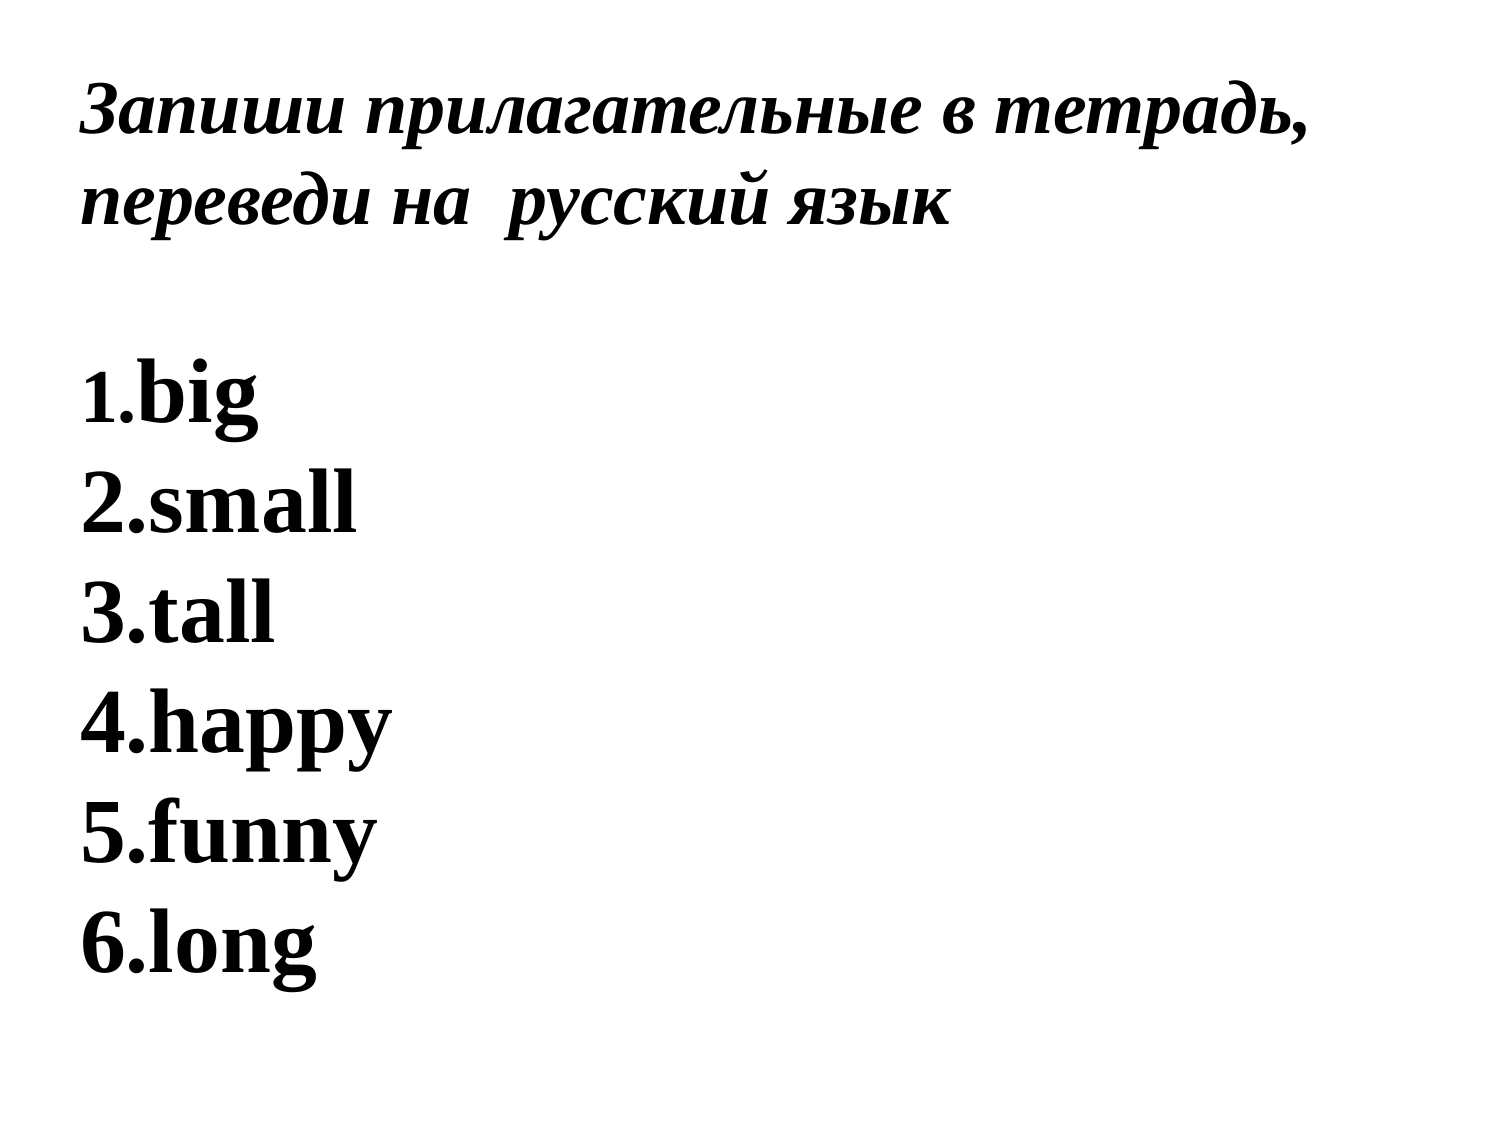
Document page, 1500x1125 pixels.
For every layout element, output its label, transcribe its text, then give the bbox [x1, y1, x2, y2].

title Запиши прилагательные в тетрадь, переведи на русский язык 1.big 2.small 3.tall 4.happy 5.funny 6.long [64, 45, 1471, 1094]
